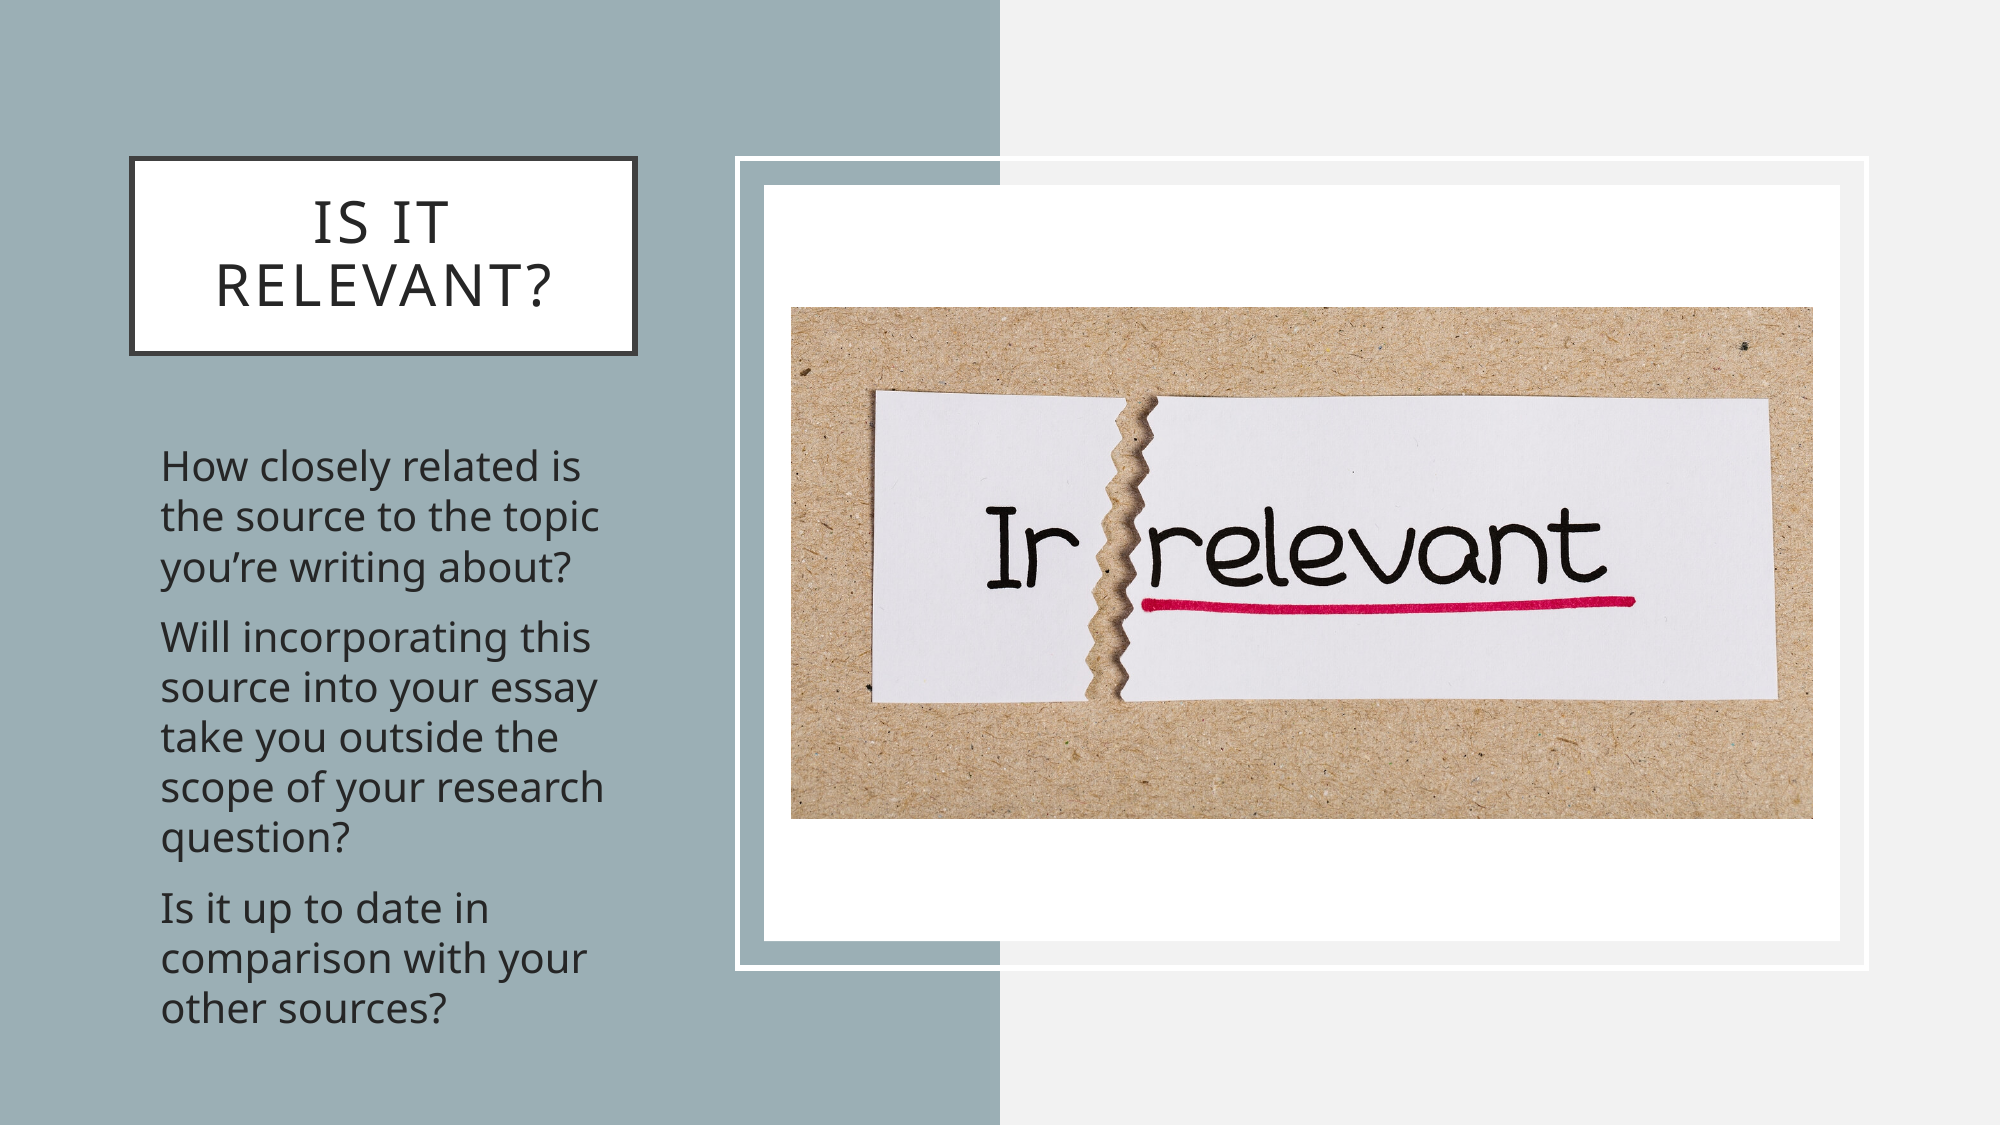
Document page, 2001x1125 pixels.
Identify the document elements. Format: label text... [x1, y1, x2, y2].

list How closely related is the source to the topic you’re writing about? Will incorporating this source into your essay take you outside the scope of your research question? Is it up to date in comparison with your other sources? [131, 432, 635, 1030]
text_box [763, 184, 1841, 942]
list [791, 307, 1813, 819]
text_box [736, 157, 1868, 969]
title IS IT RELEVANT? [129, 156, 638, 356]
